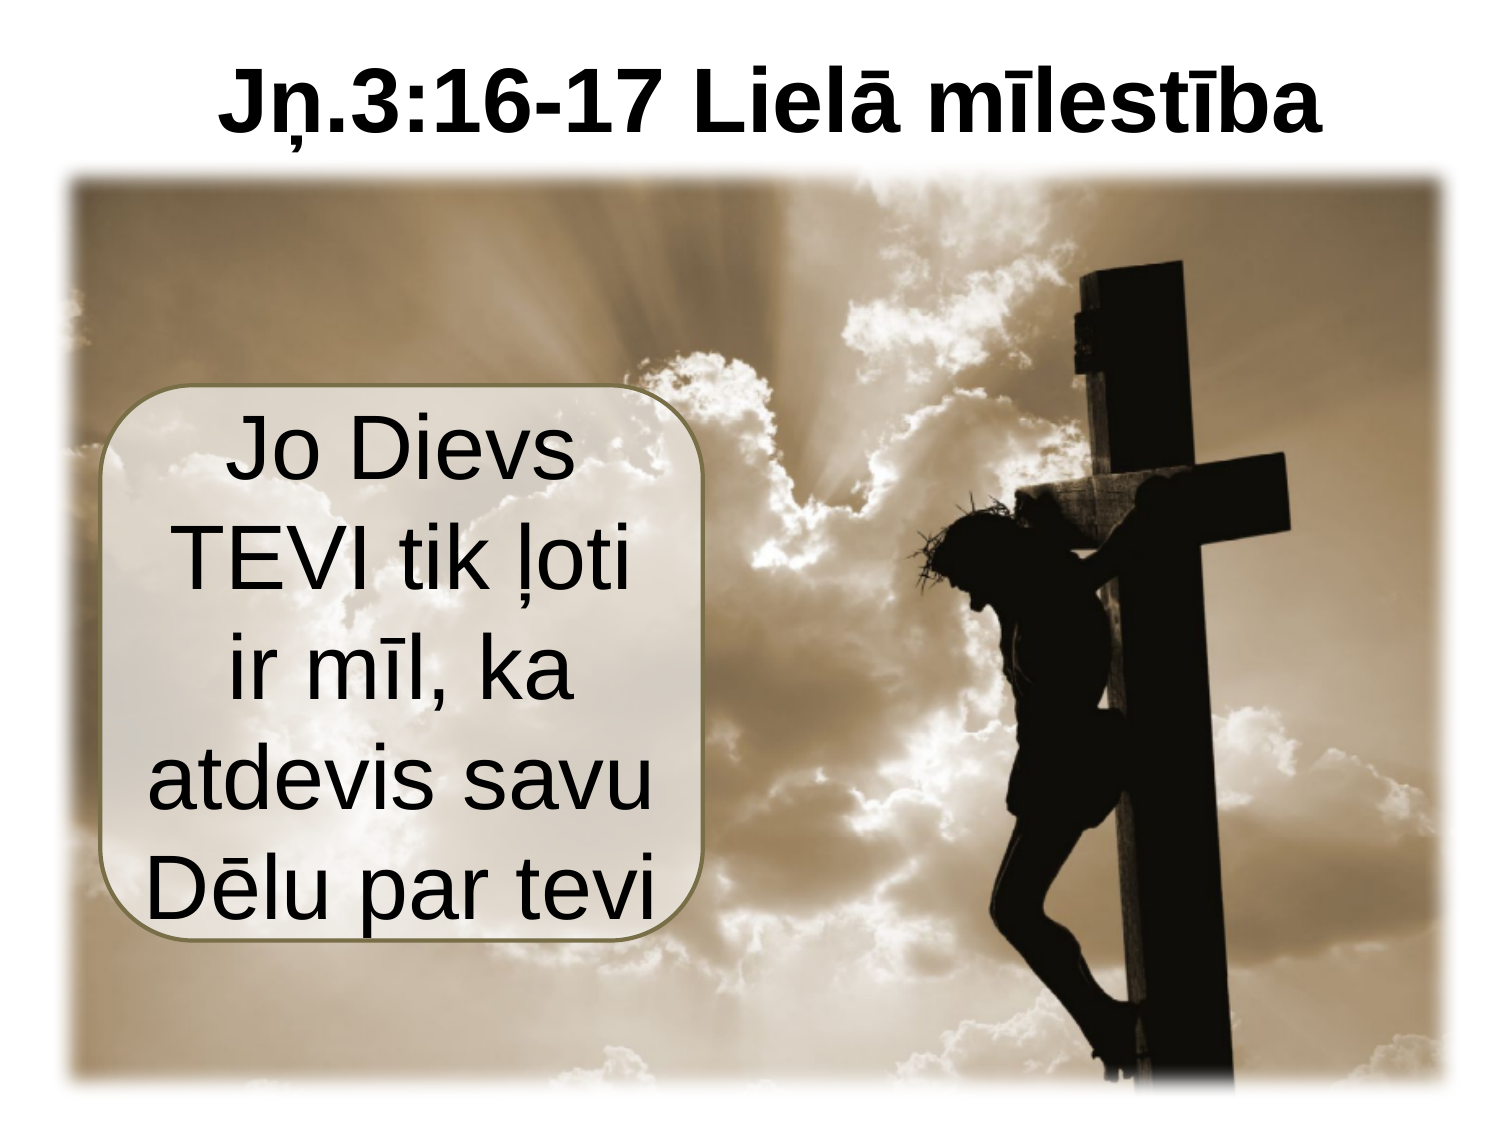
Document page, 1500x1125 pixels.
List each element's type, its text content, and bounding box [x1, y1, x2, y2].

title Jņ.3:16-17 Lielā mīlestība [100, 7, 1442, 159]
picture [52, 160, 1460, 1099]
